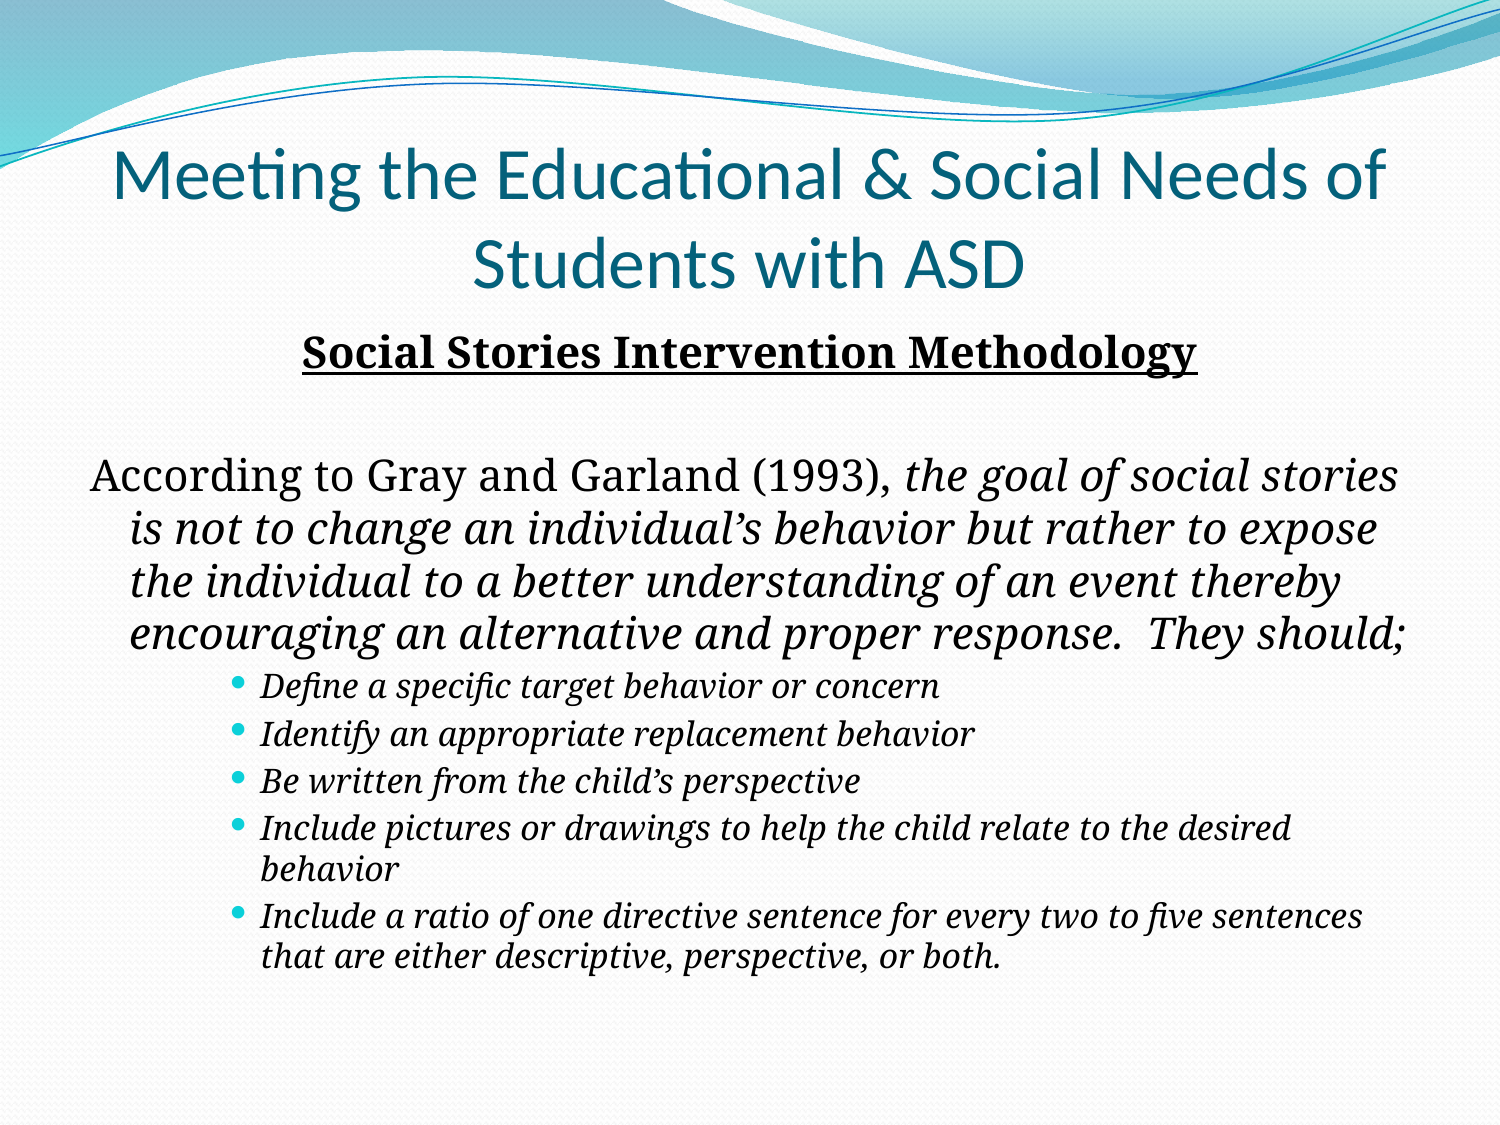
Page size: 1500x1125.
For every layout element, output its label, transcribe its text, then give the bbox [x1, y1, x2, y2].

list Social Stories Intervention Methodology According to Gray and Garland (1993), the goal of social stories is not to change an individual’s behavior but rather to expose the individual to a better understanding of an event thereby encouraging an alternative and proper response. They should; Define a specific target behavior or concern Identify an appropriate replacement behavior Be written from the child’s perspective Include pictures or drawings to help the child relate to the desired behavior Include a ratio of one directive sentence for every two to five sentences that are either descriptive, perspective, or both. [75, 317, 1425, 1038]
title Meeting the Educational & Social Needs of Students with ASD [75, 115, 1425, 303]
